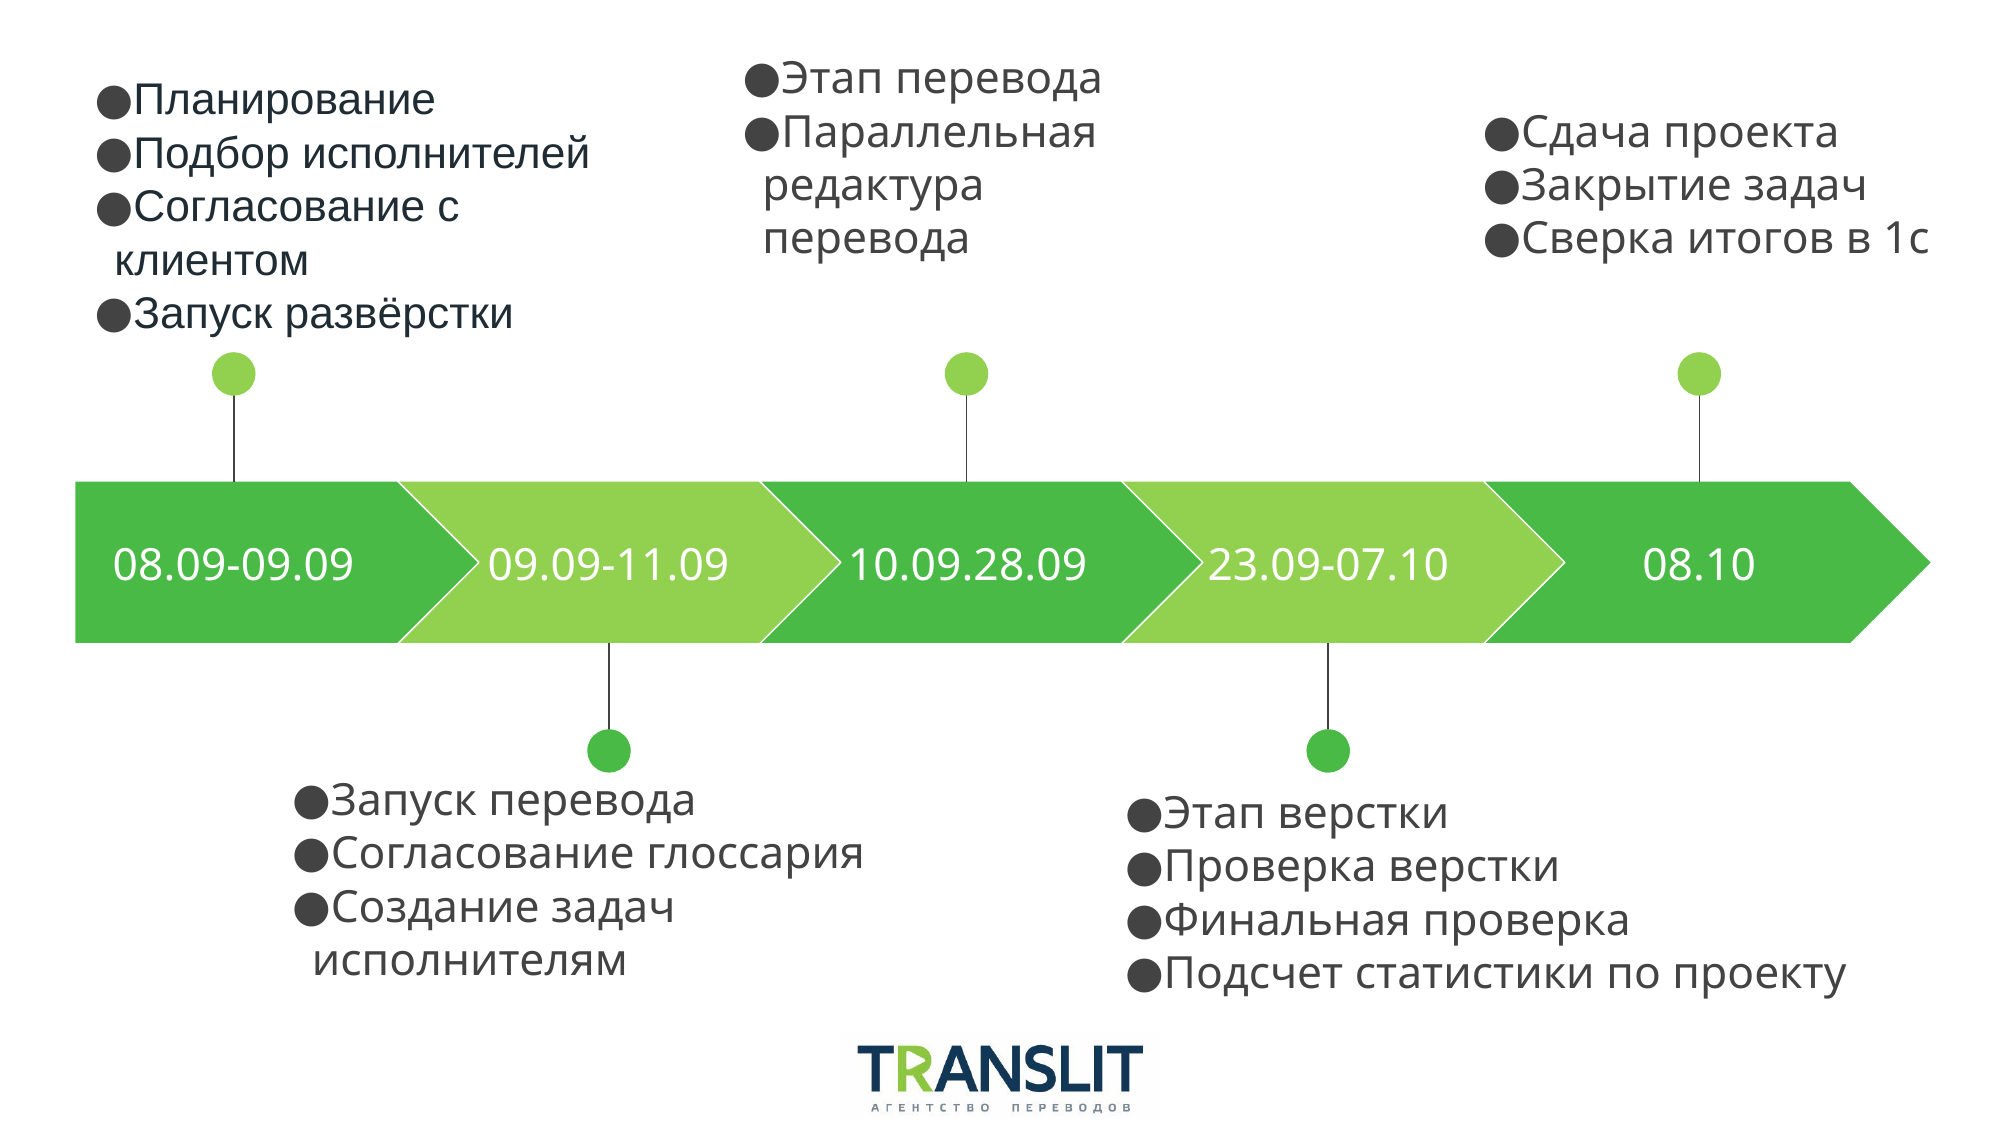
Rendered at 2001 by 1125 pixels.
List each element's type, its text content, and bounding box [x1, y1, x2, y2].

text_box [211, 351, 256, 483]
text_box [586, 642, 631, 773]
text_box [944, 351, 989, 483]
text_box [1121, 480, 1555, 644]
text_box [759, 480, 1184, 644]
list 10.09.28.09 [824, 511, 1112, 614]
list 09.09-11.09 [465, 511, 753, 614]
text_box [74, 480, 465, 644]
text_box [1483, 480, 1932, 644]
list Сдача проекта Закрытие задач Сверка итогов в 1с [1462, 84, 1953, 283]
list 08.10 [1555, 511, 1844, 614]
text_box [1677, 351, 1722, 483]
list 23.09-07.10 [1184, 511, 1473, 614]
list Запуск перевода Согласование глоссария Создание задач исполнителям [272, 750, 989, 950]
list 08.09-09.09 [74, 511, 393, 614]
picture [841, 1032, 1159, 1119]
list Планирование Подбор исполнителей Согласование с клиентом Запуск развёрстки [74, 50, 687, 249]
list Этап перевода Параллельная редактура перевода [722, 84, 1214, 283]
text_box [1306, 642, 1351, 773]
list Этап верстки Проверка верстки Финальная проверка Подсчет статистики по проекту [1104, 764, 1916, 963]
text_box [397, 480, 824, 644]
